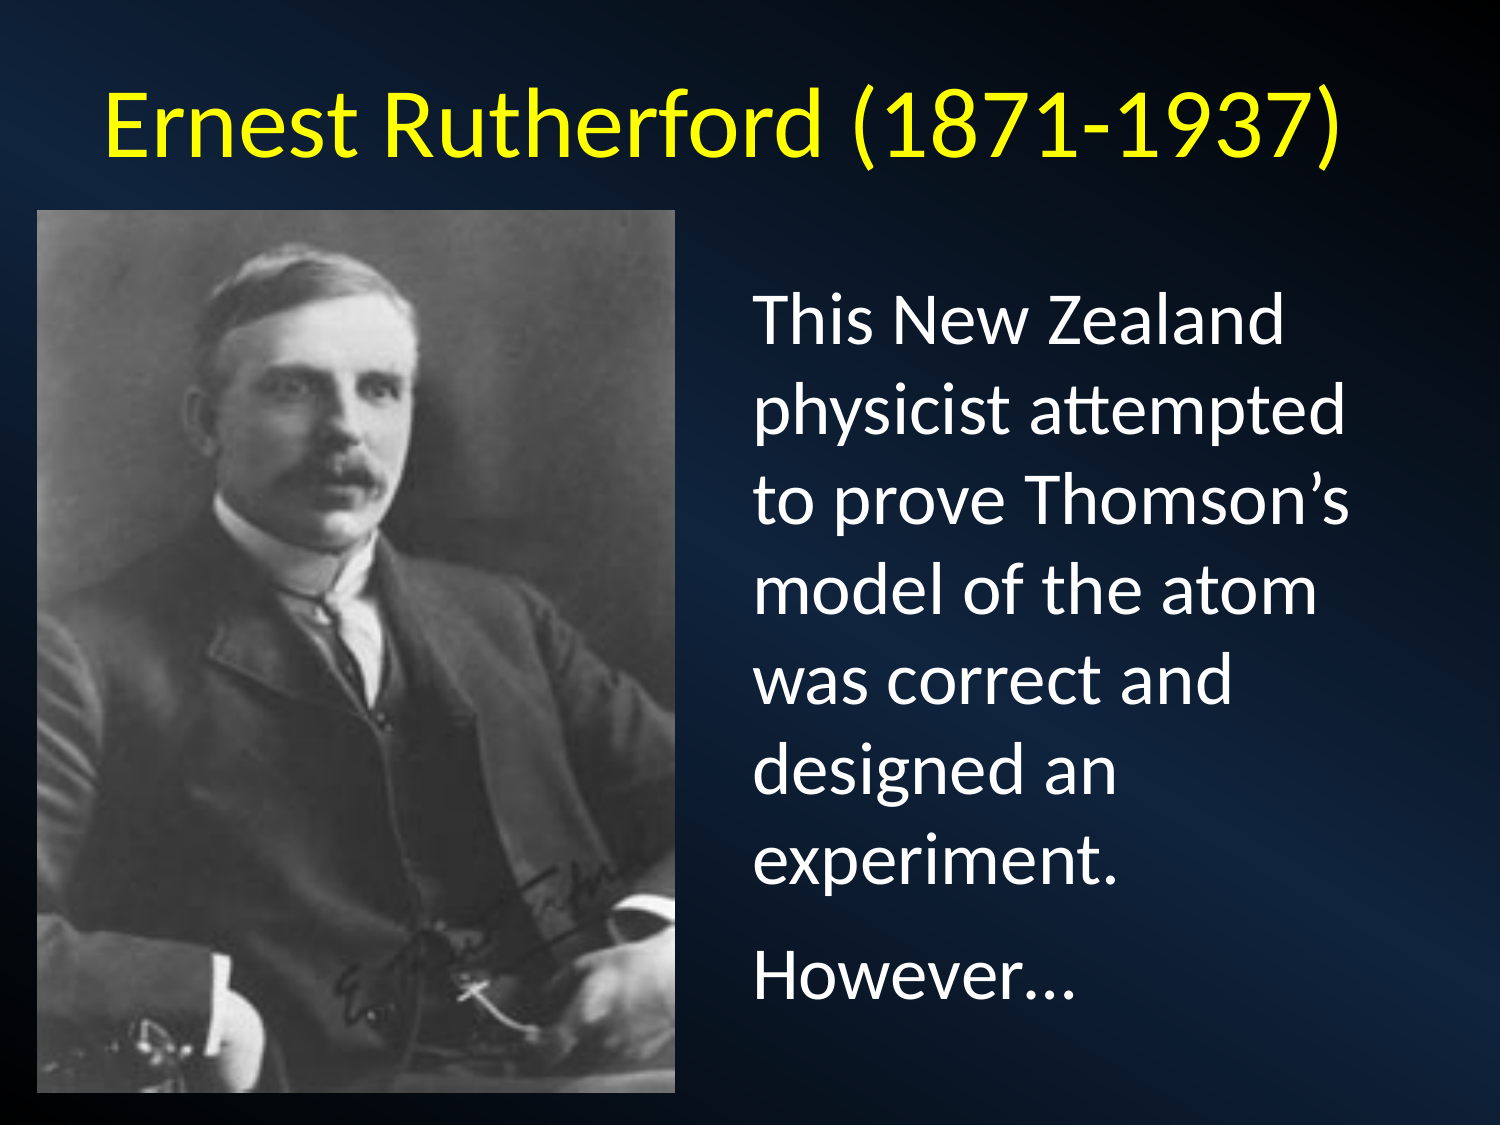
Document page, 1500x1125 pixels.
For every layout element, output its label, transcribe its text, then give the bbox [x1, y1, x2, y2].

text_box Ernest Rutherford (1871-1937) [87, 50, 1400, 185]
picture [37, 210, 676, 1093]
text_box This New Zealand physicist attempted to prove Thomson’s model of the atom was correct and designed an experiment. However… [737, 262, 1425, 1023]
